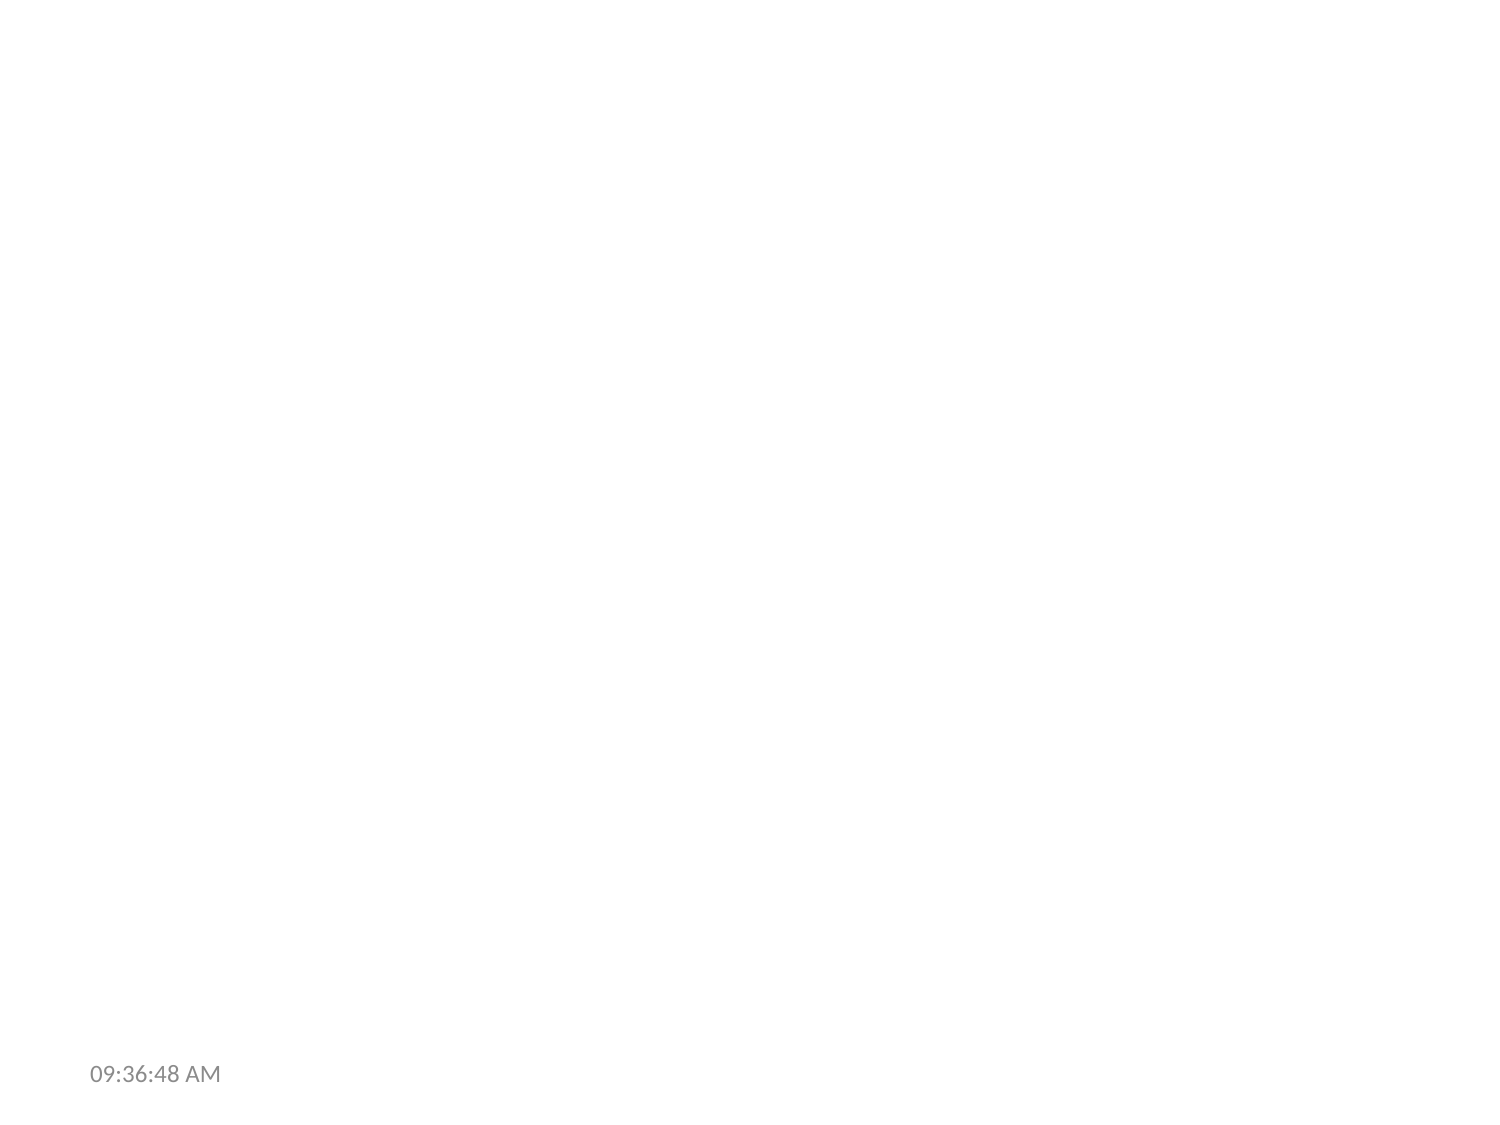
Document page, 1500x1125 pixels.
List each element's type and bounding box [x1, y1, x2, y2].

slide_number [75, 1042, 425, 1103]
